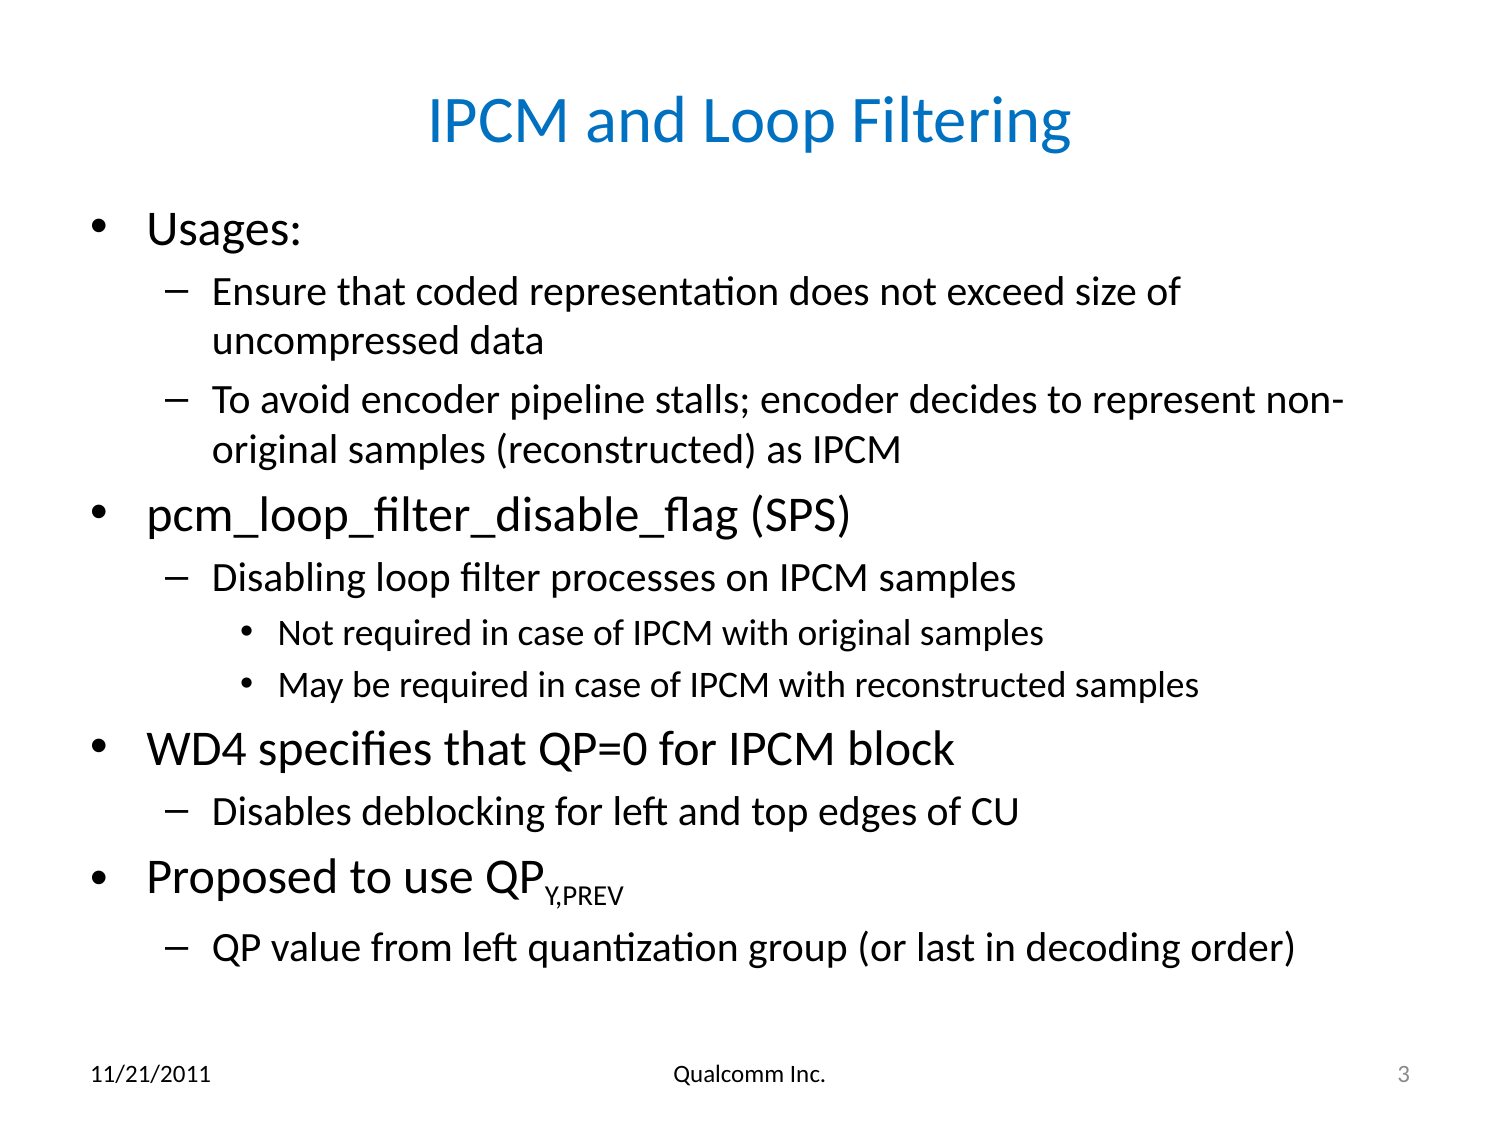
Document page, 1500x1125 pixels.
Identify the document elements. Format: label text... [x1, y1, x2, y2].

footer Qualcomm Inc. [512, 1042, 988, 1103]
title IPCM and Loop Filtering [75, 45, 1425, 187]
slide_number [75, 1042, 425, 1103]
list Usages: Ensure that coded representation does not exceed size of uncompressed data To avoid encoder pipeline stalls; encoder decides to represent non-original samples (reconstructed) as IPCM pcm_loop_filter_disable_flag (SPS) Disabling loop filter processes on IPCM samples Not required in case of IPCM with original samples May be required in case of IPCM with reconstructed samples WD4 specifies that QP=0 for IPCM block Disables deblocking for left and top edges of CU Proposed to use QPY,PREV QP value from left quantization group (or last in decoding order) [75, 187, 1425, 1005]
slide_number 3 [1074, 1042, 1425, 1103]
